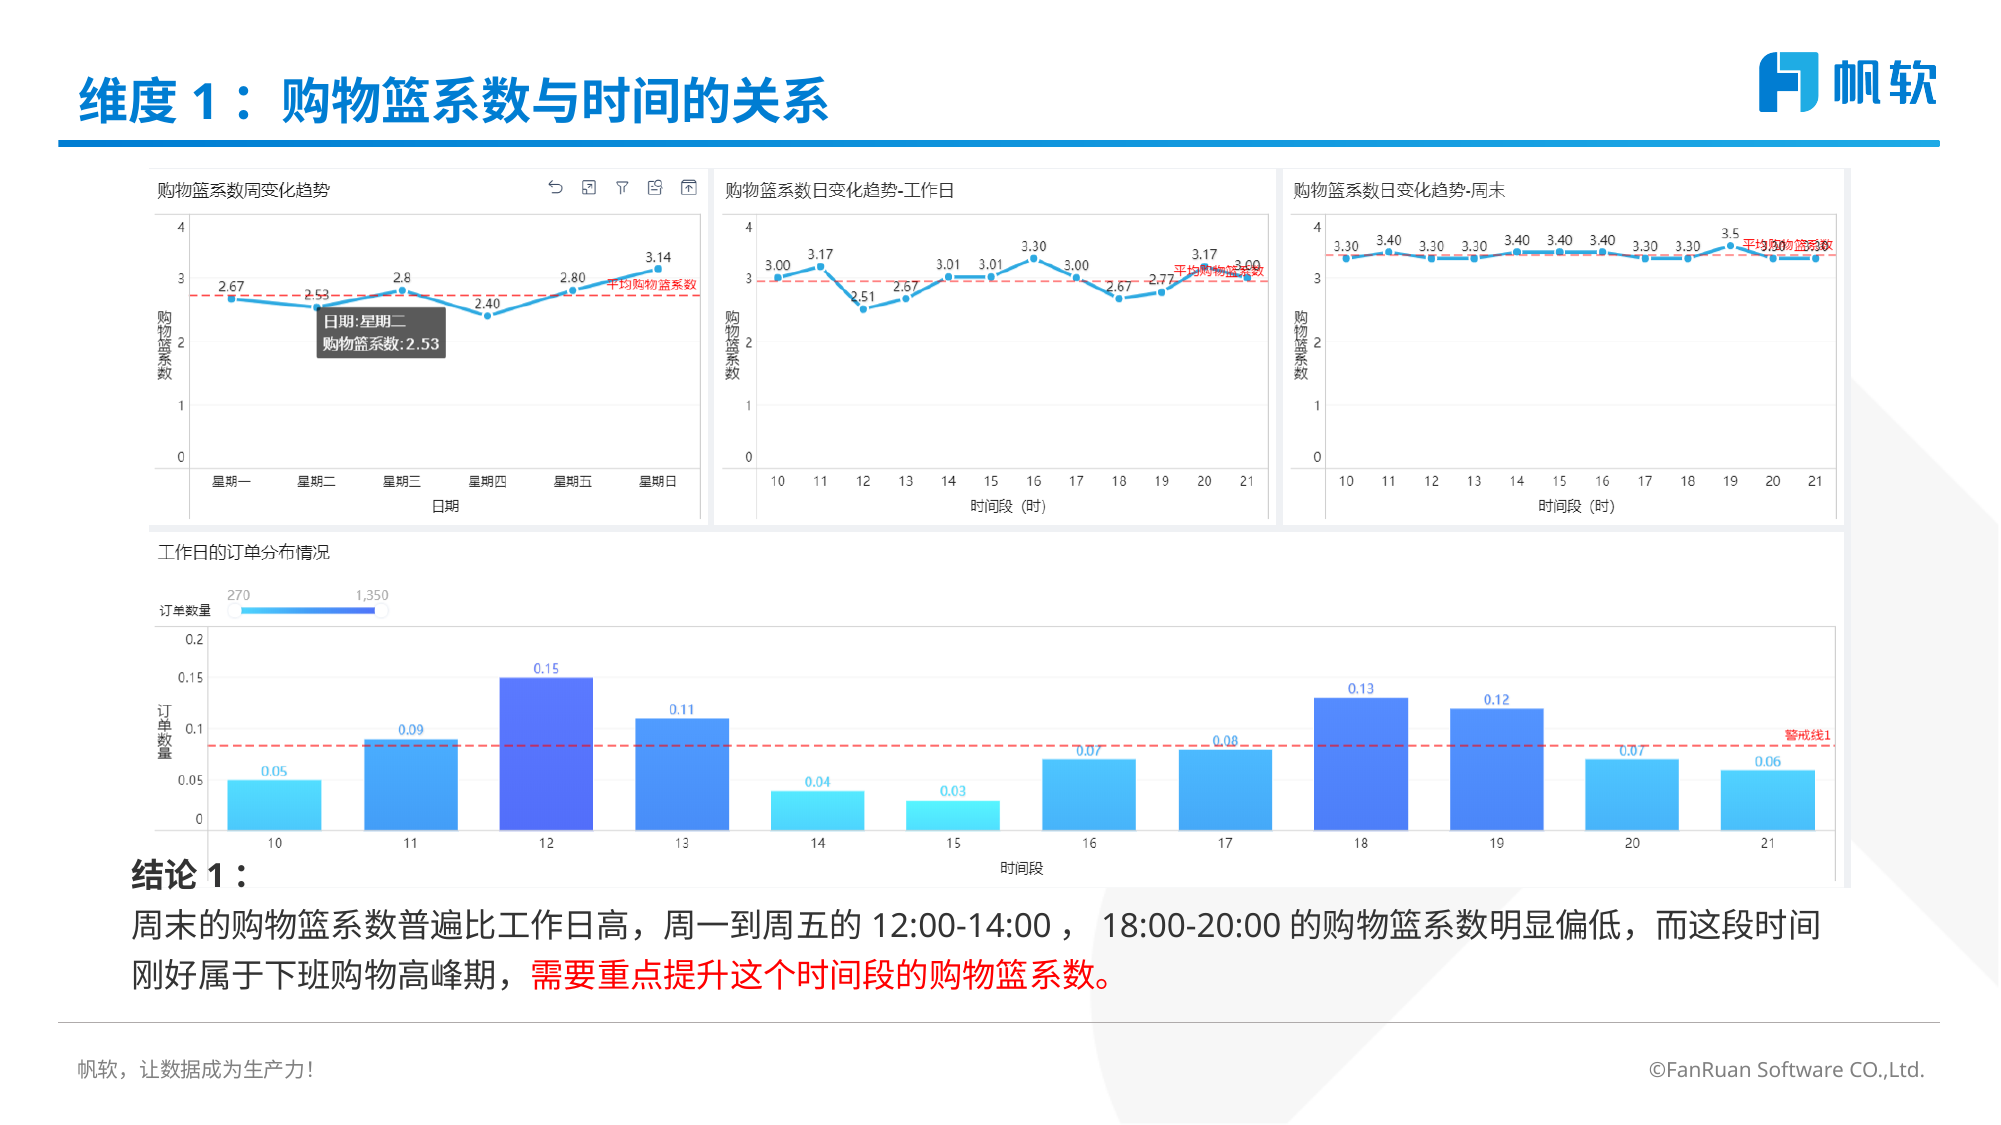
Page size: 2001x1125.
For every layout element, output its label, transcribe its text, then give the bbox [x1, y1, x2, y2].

title 维度1：购物篮系数与时间的关系 [63, 67, 1696, 139]
text_box 结论1： 周末的购物篮系数普遍比工作日高，周一到周五的12:00-14:00，18:00-20:00的购物篮系数明显偏低，而这段时间刚好属于下班购物高峰期，需要重点提升这个时间段的购物篮系数。 [116, 836, 1851, 1002]
picture [0, 0, 1999, 1125]
